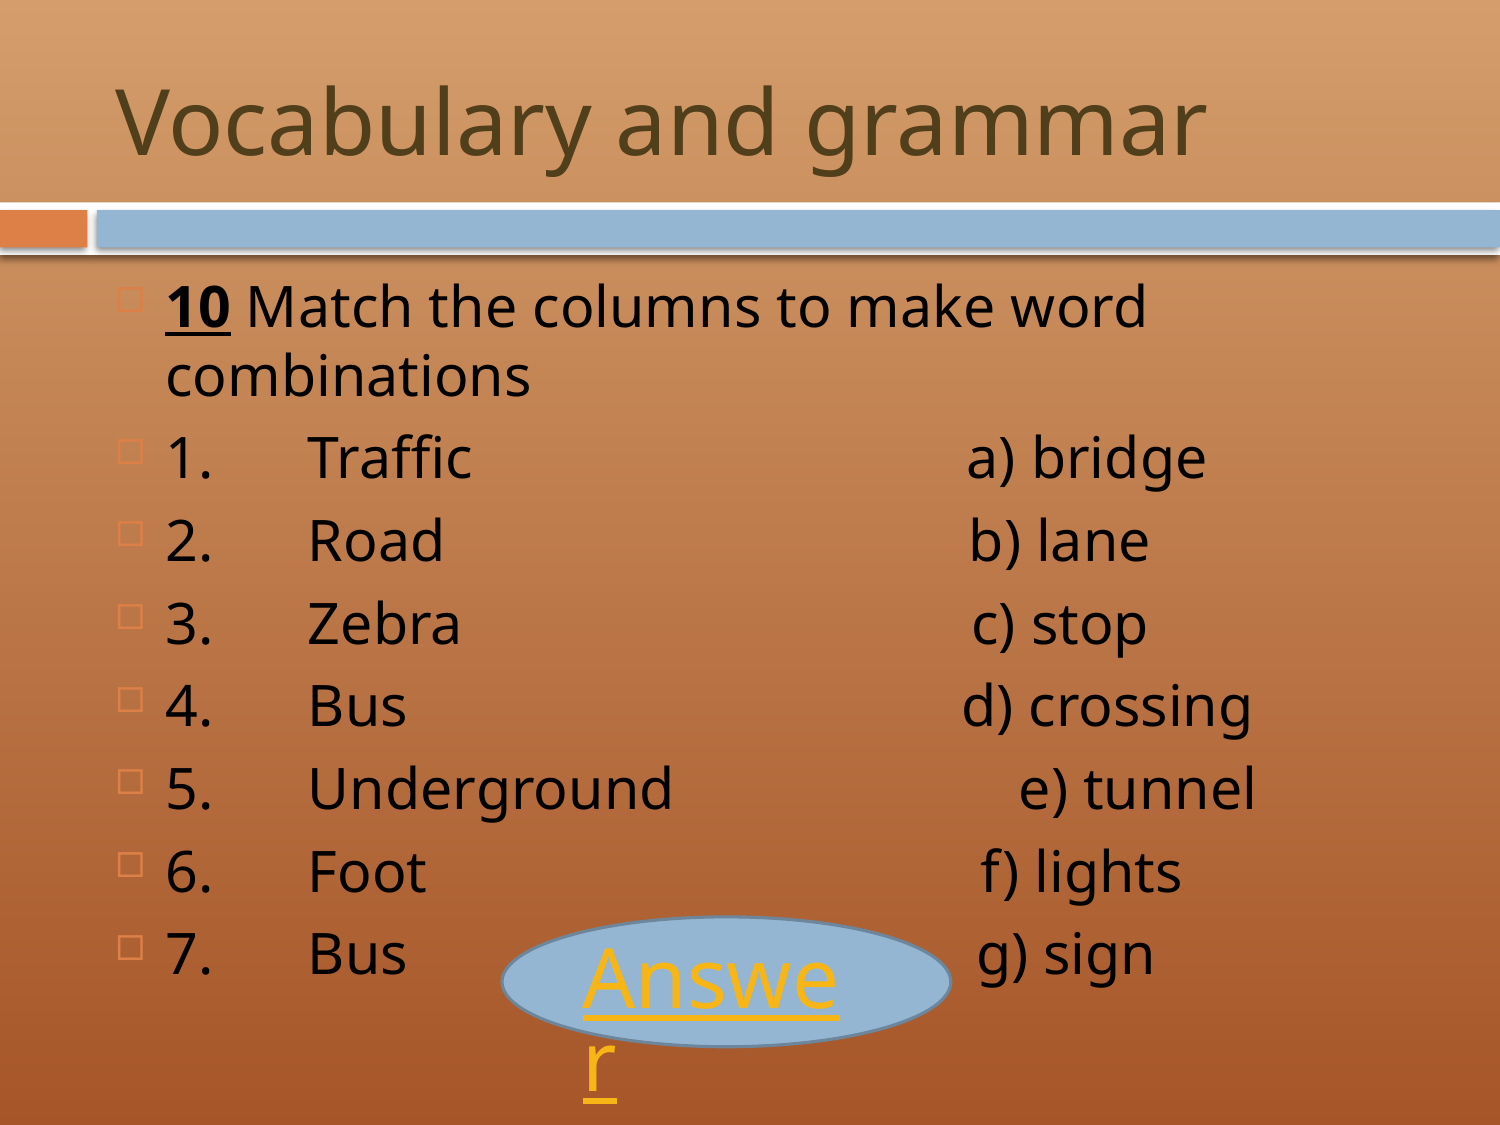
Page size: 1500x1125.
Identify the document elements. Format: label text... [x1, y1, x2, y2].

text_box Answer [500, 915, 953, 1049]
title Vocabulary and grammar [100, 37, 1438, 200]
list 10 Match the columns to make word combinations 1. Traffic a) bridge 2. Road b) lane 3. Zebra c) stop 4. Bus d) crossing 5. Underground e) tunnel 6. Foot f) lights 7. Bus g) sign [100, 262, 1438, 1000]
